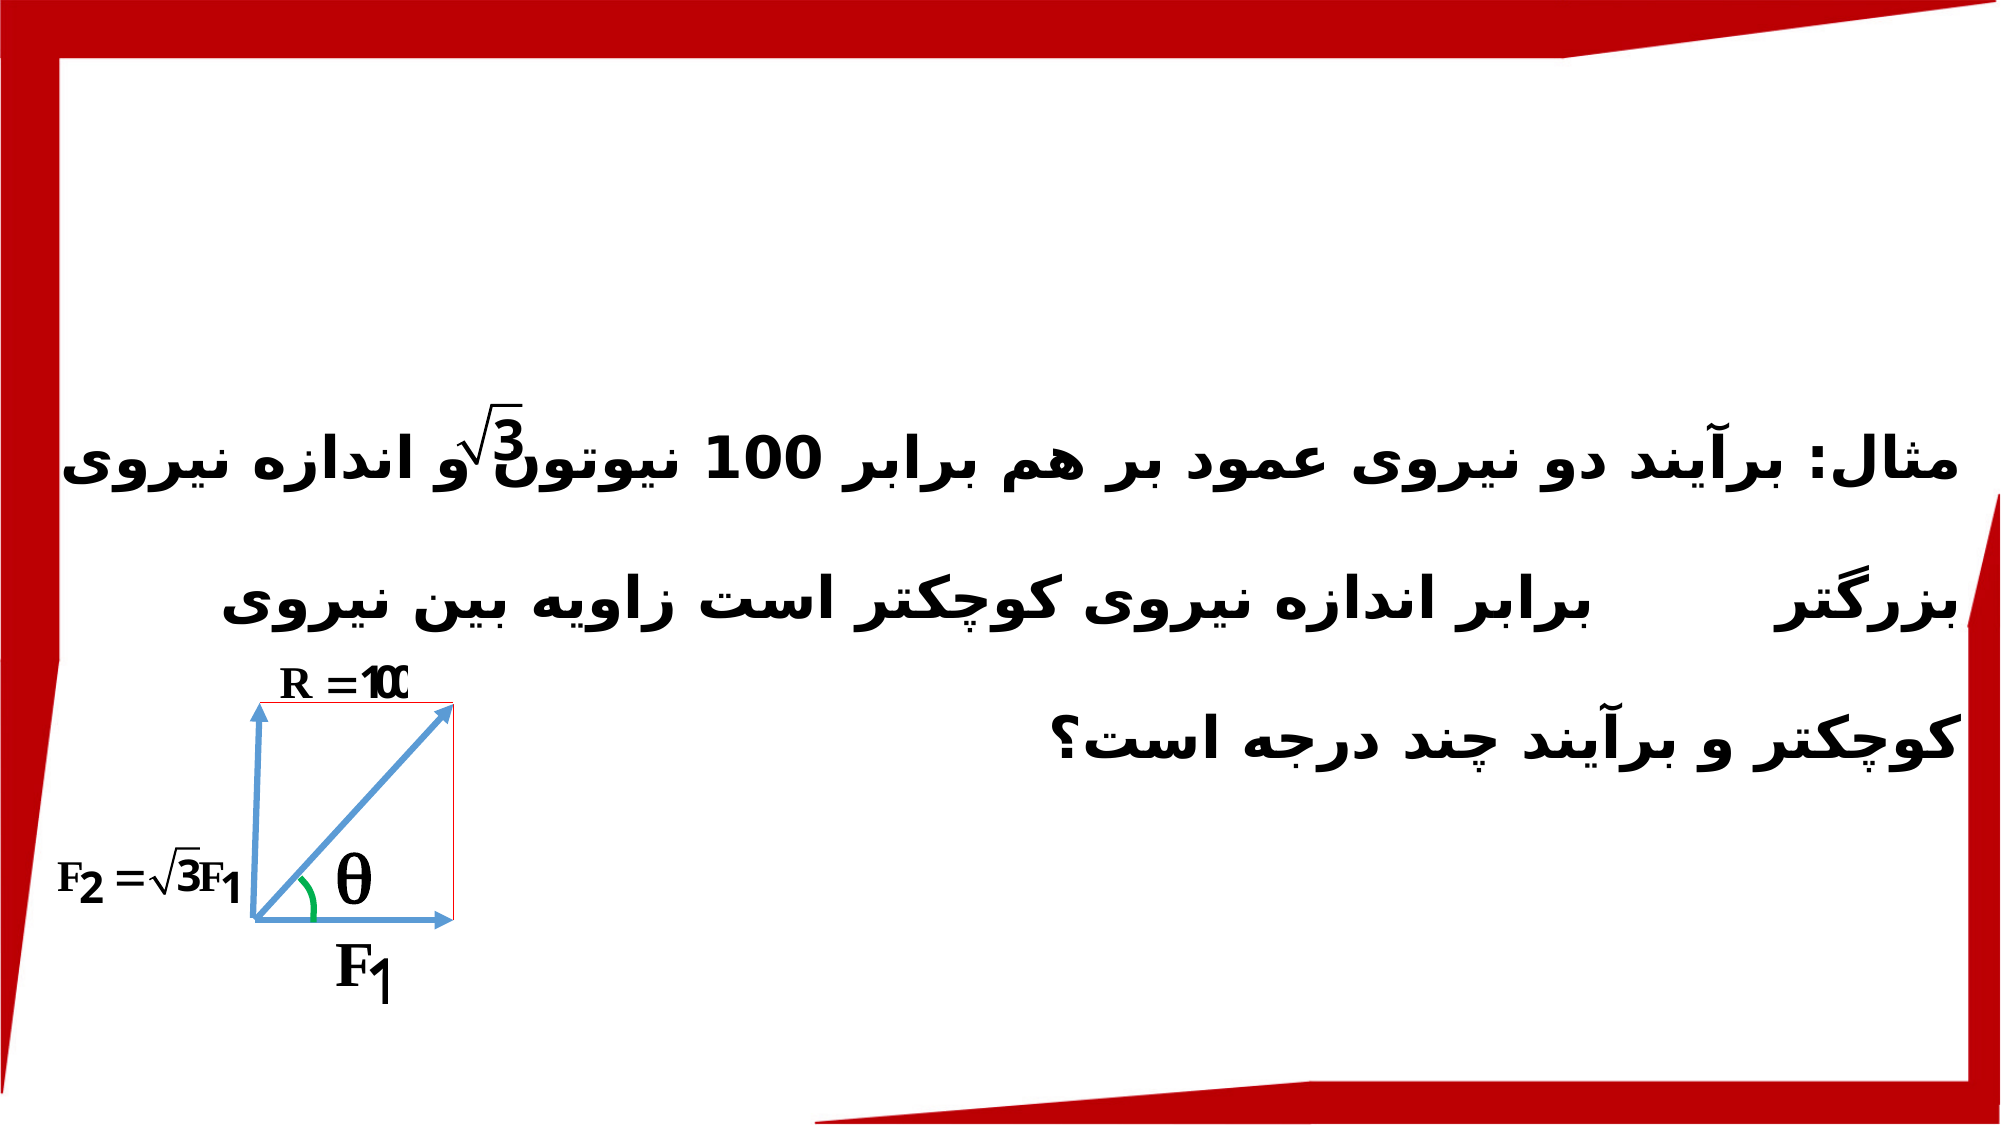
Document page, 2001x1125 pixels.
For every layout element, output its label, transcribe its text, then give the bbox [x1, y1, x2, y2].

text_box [453, 399, 527, 469]
picture [0, 0, 2001, 1125]
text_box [720, 387, 871, 455]
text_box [255, 704, 454, 921]
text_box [55, 843, 236, 909]
text_box مثال: برآیند دو نیروی عمود بر هم برابر 100 نیوتون و اندازه نیروی بزرگتر برابر اندازه نیروی کوچکتر است زاویه بین نیروی کوچکتر و برآیند چند درجه است؟ [33, 342, 1977, 778]
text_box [333, 846, 375, 909]
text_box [252, 702, 259, 918]
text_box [333, 931, 388, 1012]
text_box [277, 665, 408, 705]
